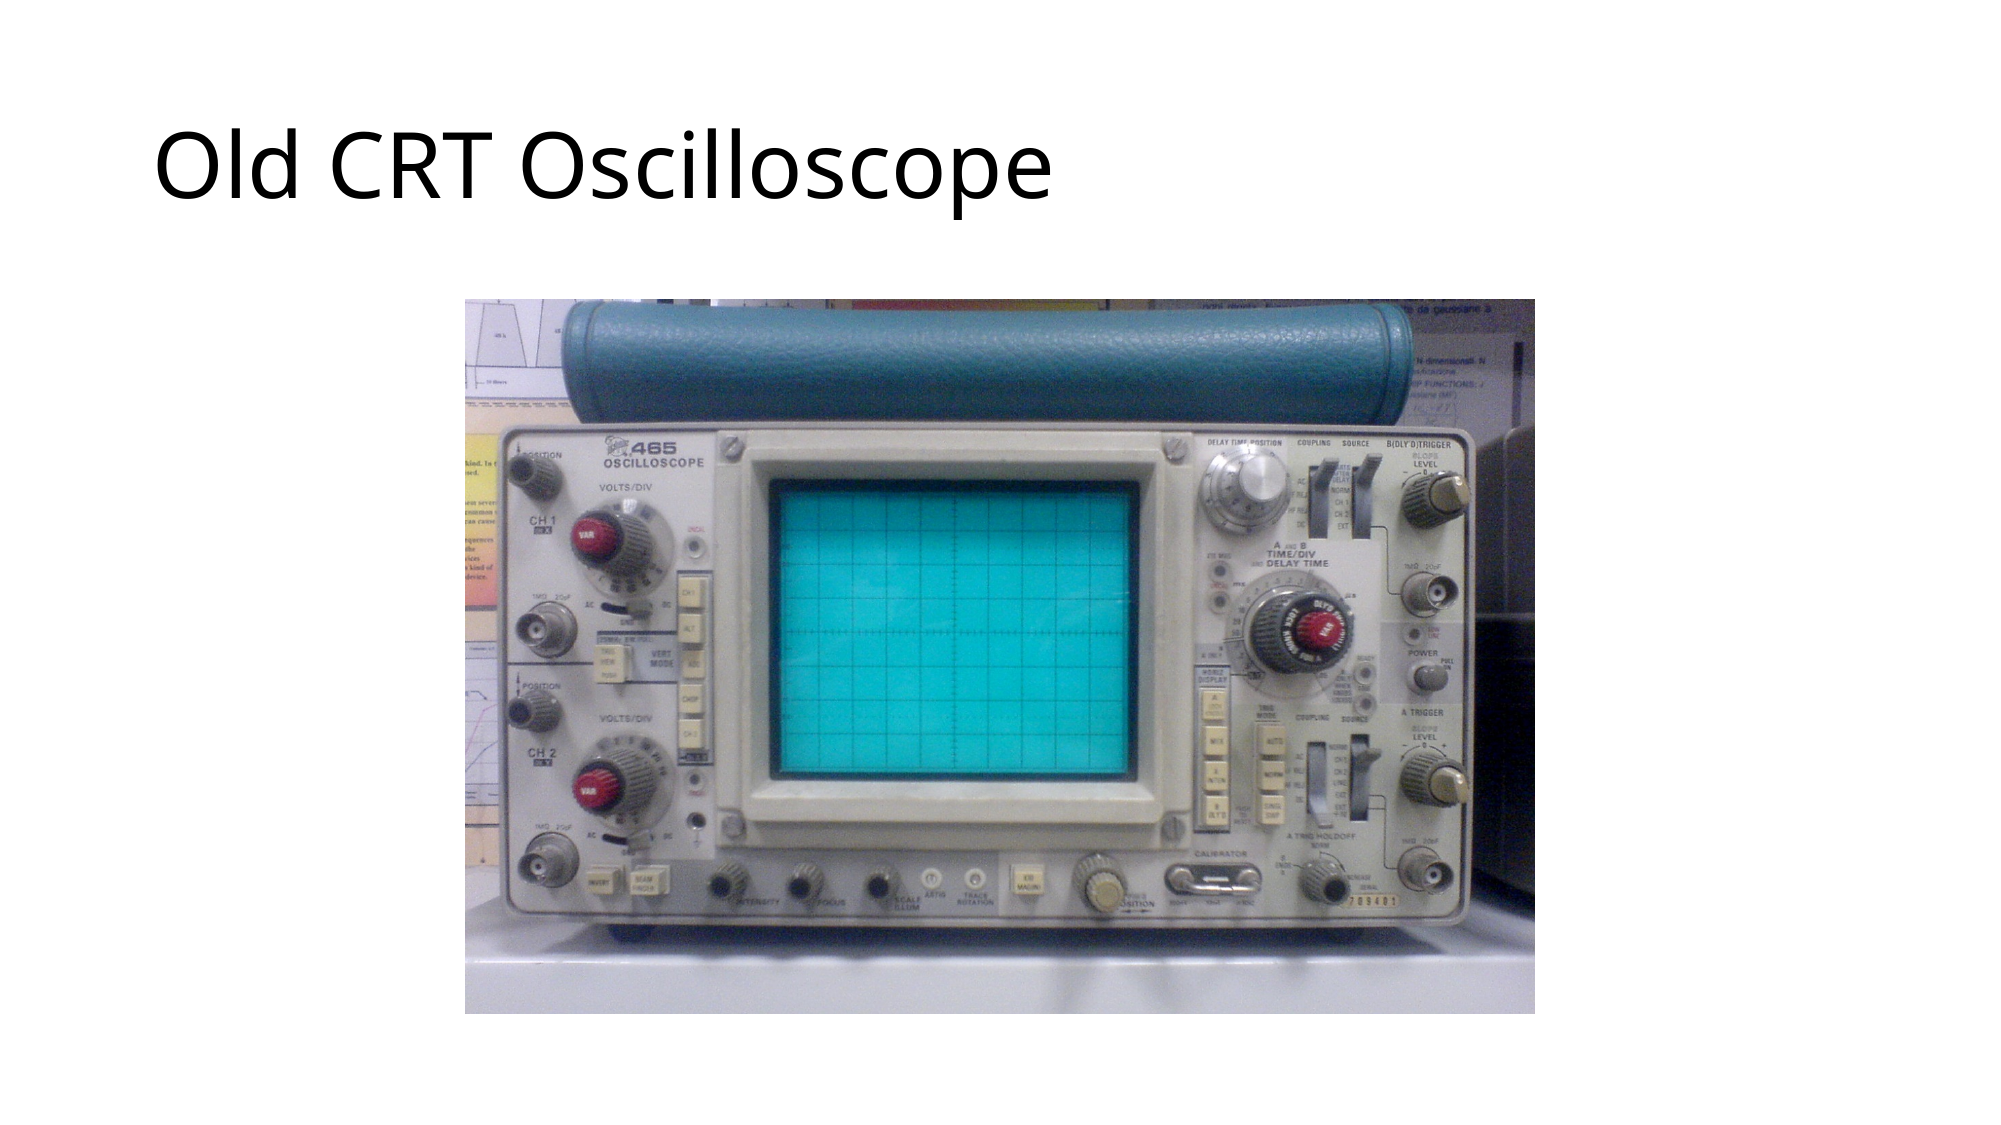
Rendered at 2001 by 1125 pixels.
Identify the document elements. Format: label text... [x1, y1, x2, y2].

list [465, 299, 1535, 1014]
title Old CRT Oscilloscope [137, 59, 1863, 278]
